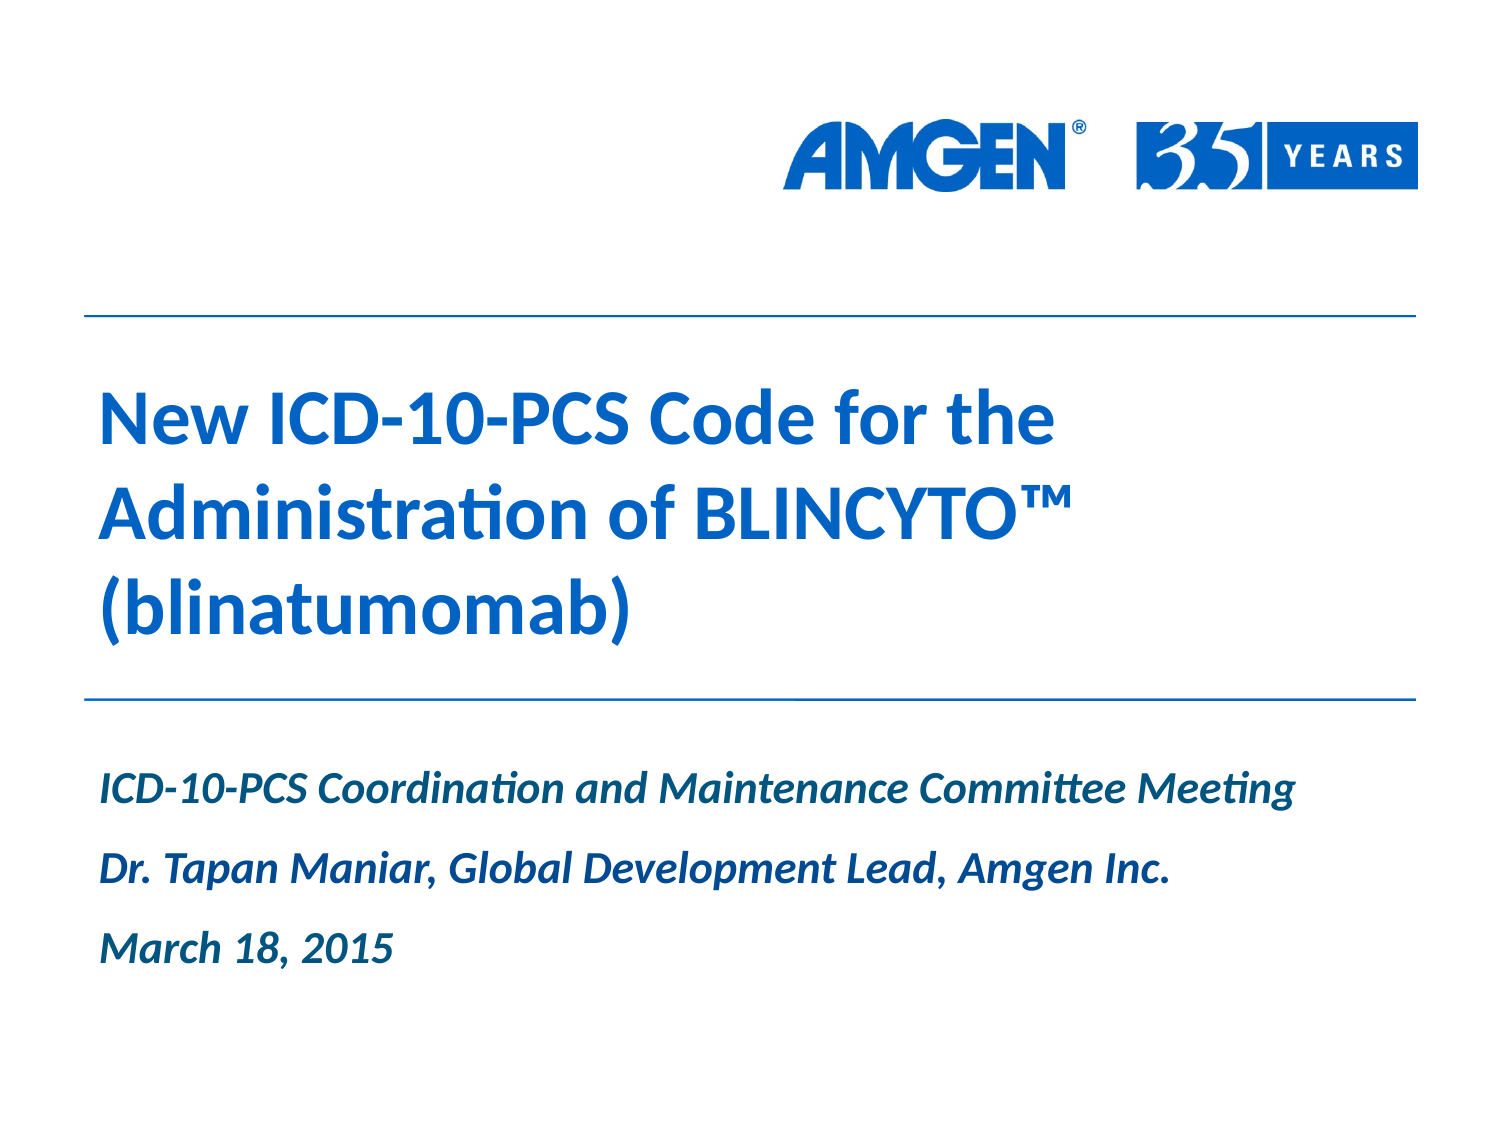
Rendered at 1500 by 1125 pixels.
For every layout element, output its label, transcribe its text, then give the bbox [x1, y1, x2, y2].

picture [783, 119, 1418, 192]
subtitle ICD-10-PCS Coordination and Maintenance Committee Meeting Dr. Tapan Maniar, Global Development Lead, Amgen Inc. March 18, 2015 [83, 749, 1417, 983]
title New ICD-10-PCS Code for the Administration of BLINCYTO™ (blinatumomab) [83, 367, 1417, 649]
